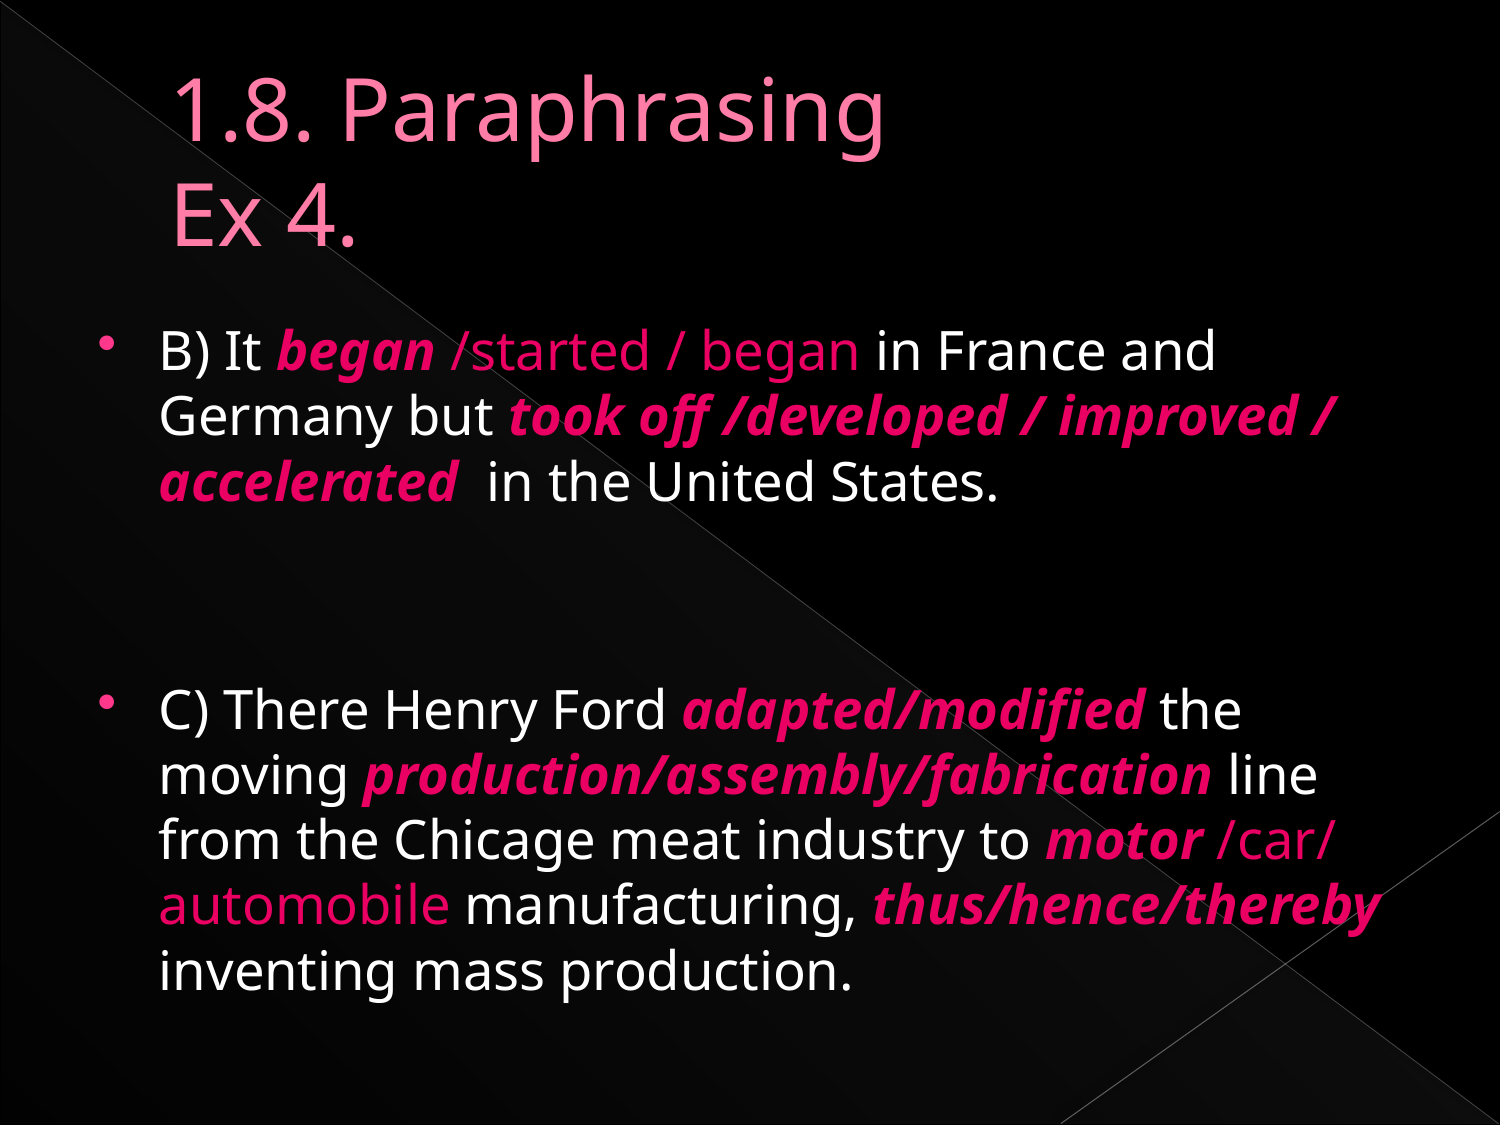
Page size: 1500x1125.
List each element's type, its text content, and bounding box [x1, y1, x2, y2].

title 1.8. Paraphrasing Ex 4. [75, 43, 1425, 274]
list B) It began /started / began in France and Germany but took off /developed / improved / accelerated in the United States. C) There Henry Ford adapted/modified the moving production/assembly/fabrication line from the Chicage meat industry to motor /car/ automobile manufacturing, thus/hence/thereby inventing mass production. [75, 308, 1425, 1059]
